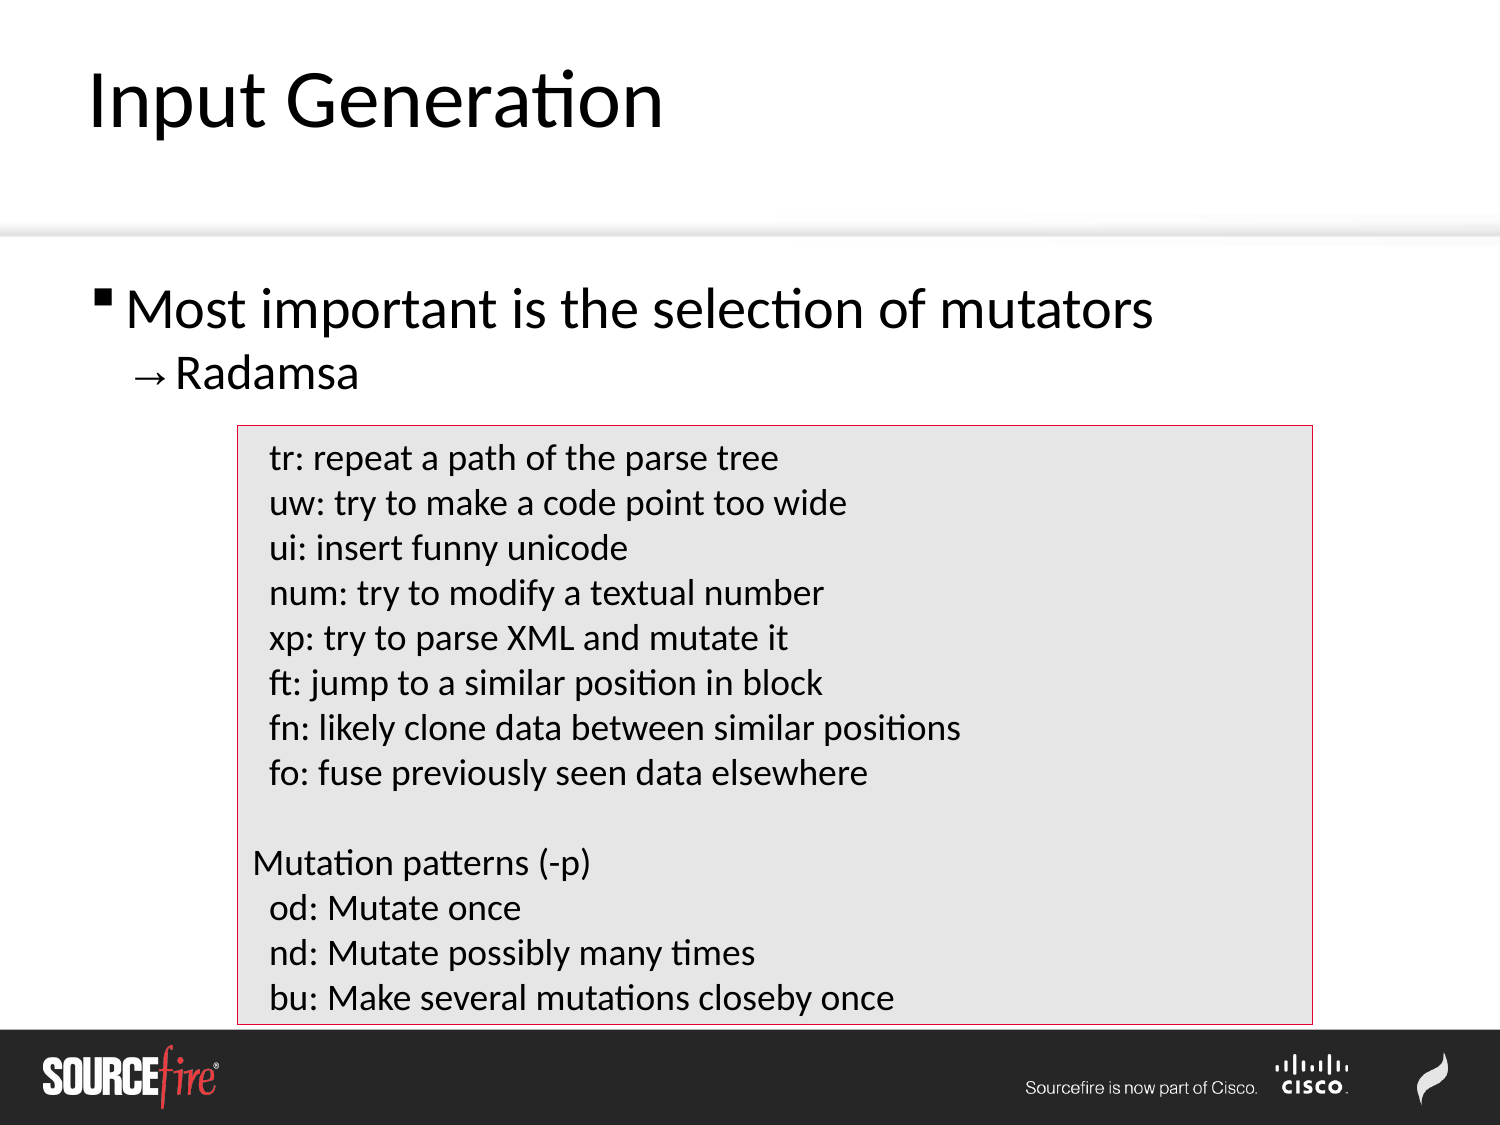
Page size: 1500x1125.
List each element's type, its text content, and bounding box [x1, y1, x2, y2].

picture [1026, 1054, 1348, 1097]
text_box tr: repeat a path of the parse tree uw: try to make a code point too wide ui: insert funny unicode num: try to modify a textual number xp: try to parse XML and mutate it ft: jump to a similar position in block fn: likely clone data between similar positions fo: fuse previously seen data elsewhere Mutation patterns (-p) od: Mutate once nd: Mutate possibly many times bu: Make several mutations closeby once [237, 425, 1313, 1025]
picture [0, 214, 1500, 246]
text_box Most important is the selection of mutators Radamsa [75, 262, 1425, 1005]
picture [43, 1045, 219, 1109]
text_box Input Generation [72, 51, 1423, 215]
picture [1417, 1051, 1448, 1106]
